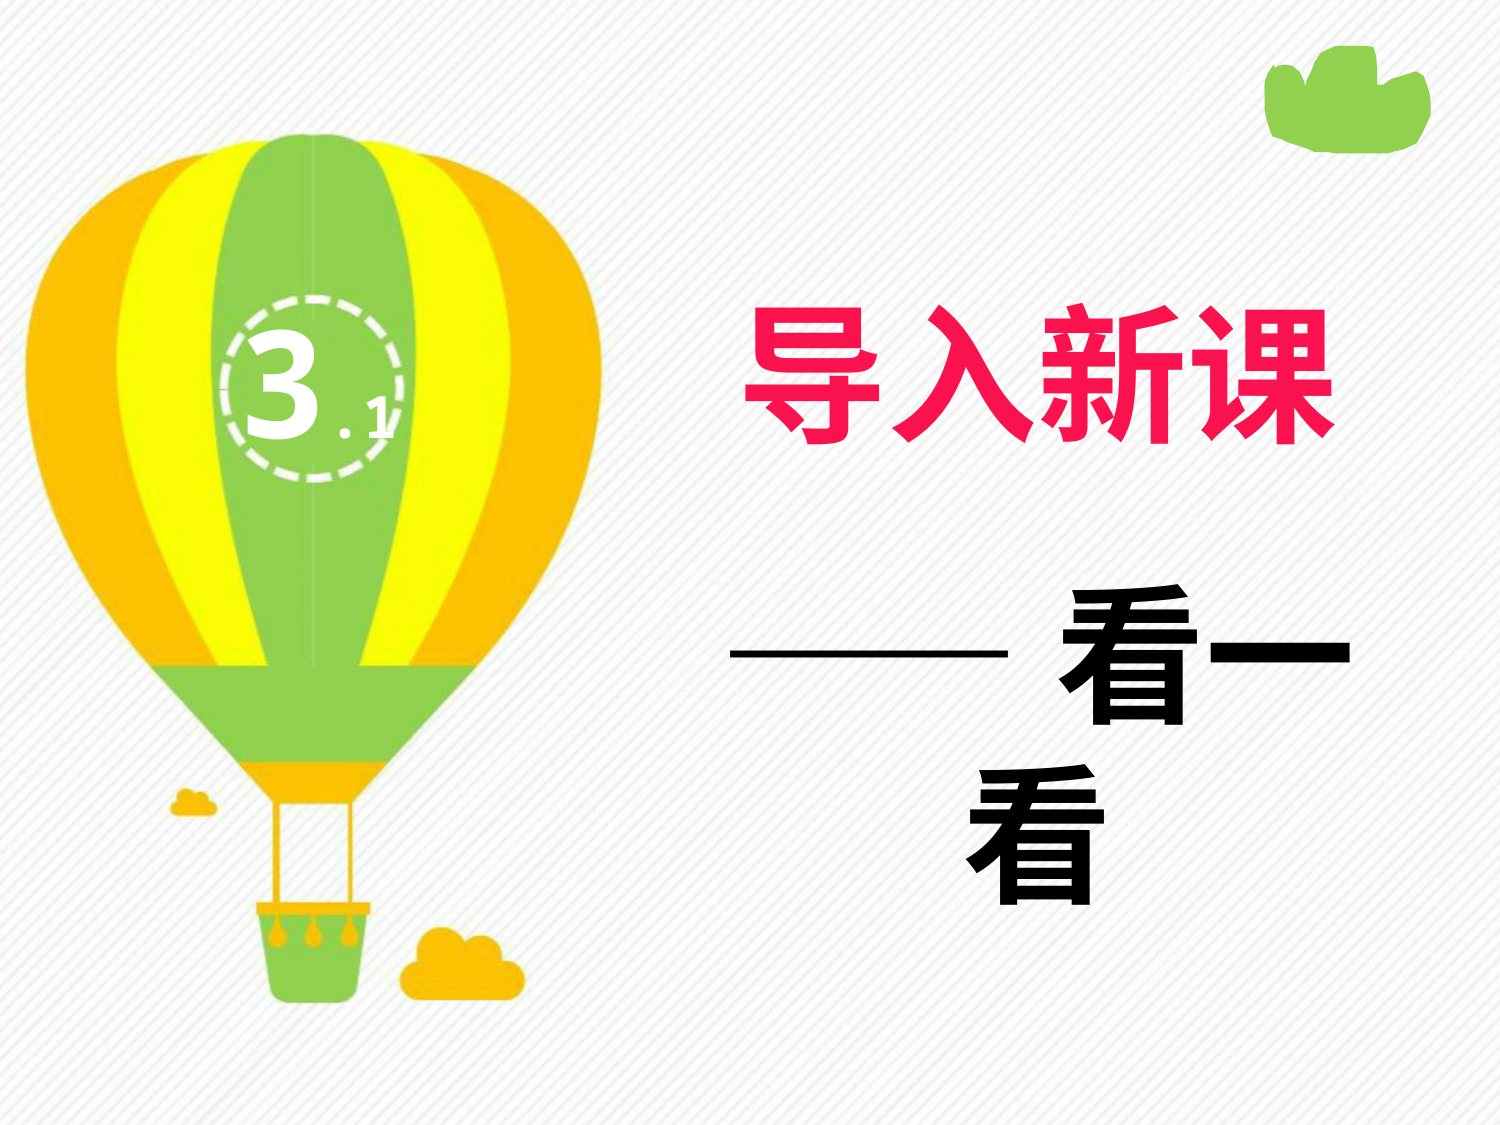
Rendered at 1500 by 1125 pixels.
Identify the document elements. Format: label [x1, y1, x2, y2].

text_box [1265, 46, 1430, 153]
picture [0, 0, 1500, 1125]
